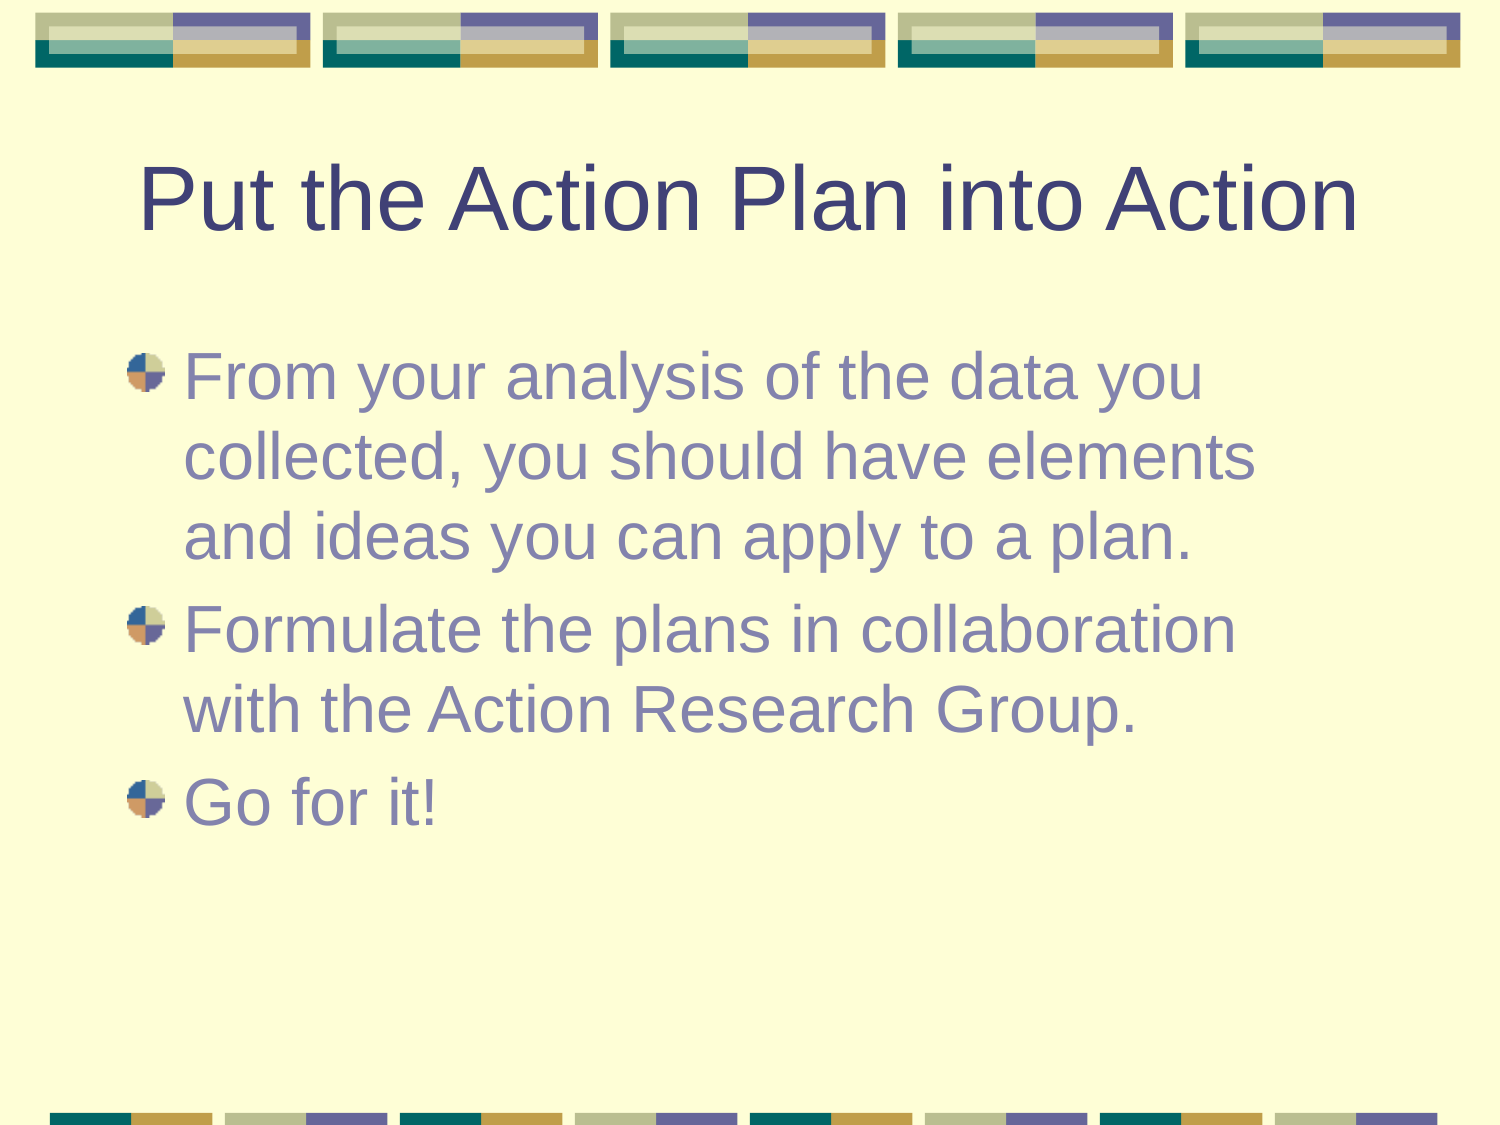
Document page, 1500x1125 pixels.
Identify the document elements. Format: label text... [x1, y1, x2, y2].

picture [127, 606, 165, 645]
picture [127, 780, 165, 818]
list From your analysis of the data you collected, you should have elements and ideas you can apply to a plan. Formulate the plans in collaboration with the Action Research Group. Go for it! [112, 324, 1388, 876]
title Put the Action Plan into Action [112, 99, 1388, 288]
picture [127, 353, 165, 392]
